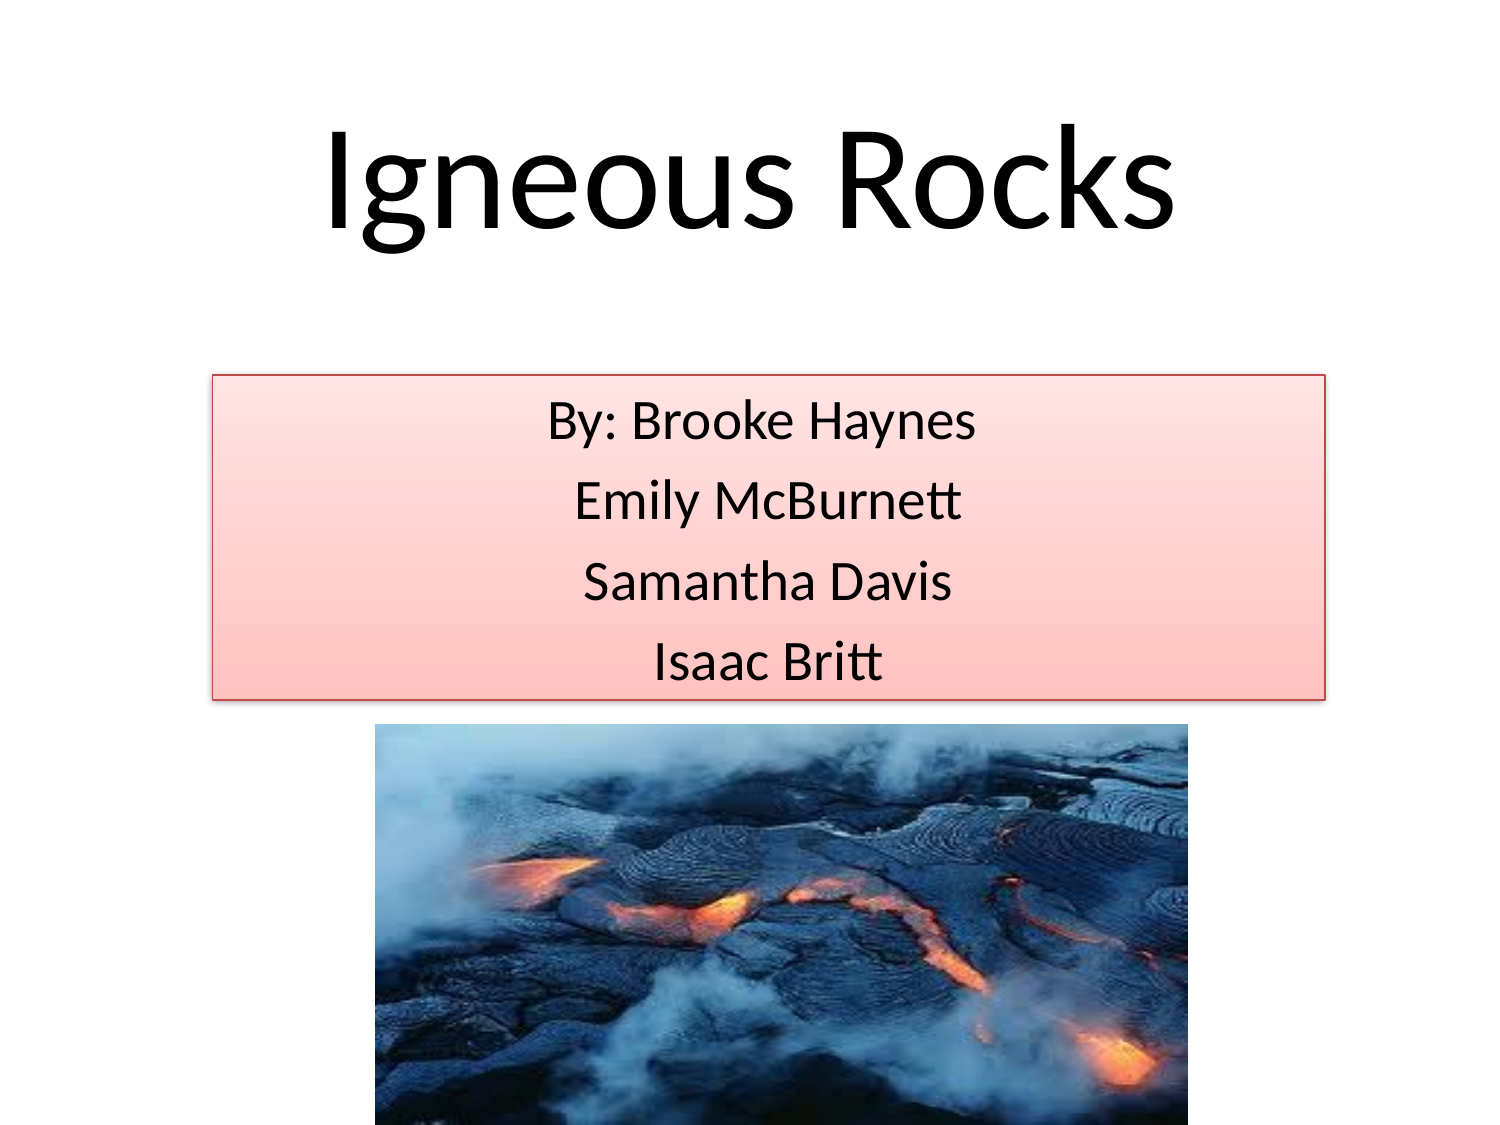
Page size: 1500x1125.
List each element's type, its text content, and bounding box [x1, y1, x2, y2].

title Igneous Rocks [112, 24, 1388, 313]
subtitle By: Brooke Haynes Emily McBurnett Samantha Davis Isaac Britt [212, 374, 1326, 701]
picture [374, 724, 1188, 1125]
